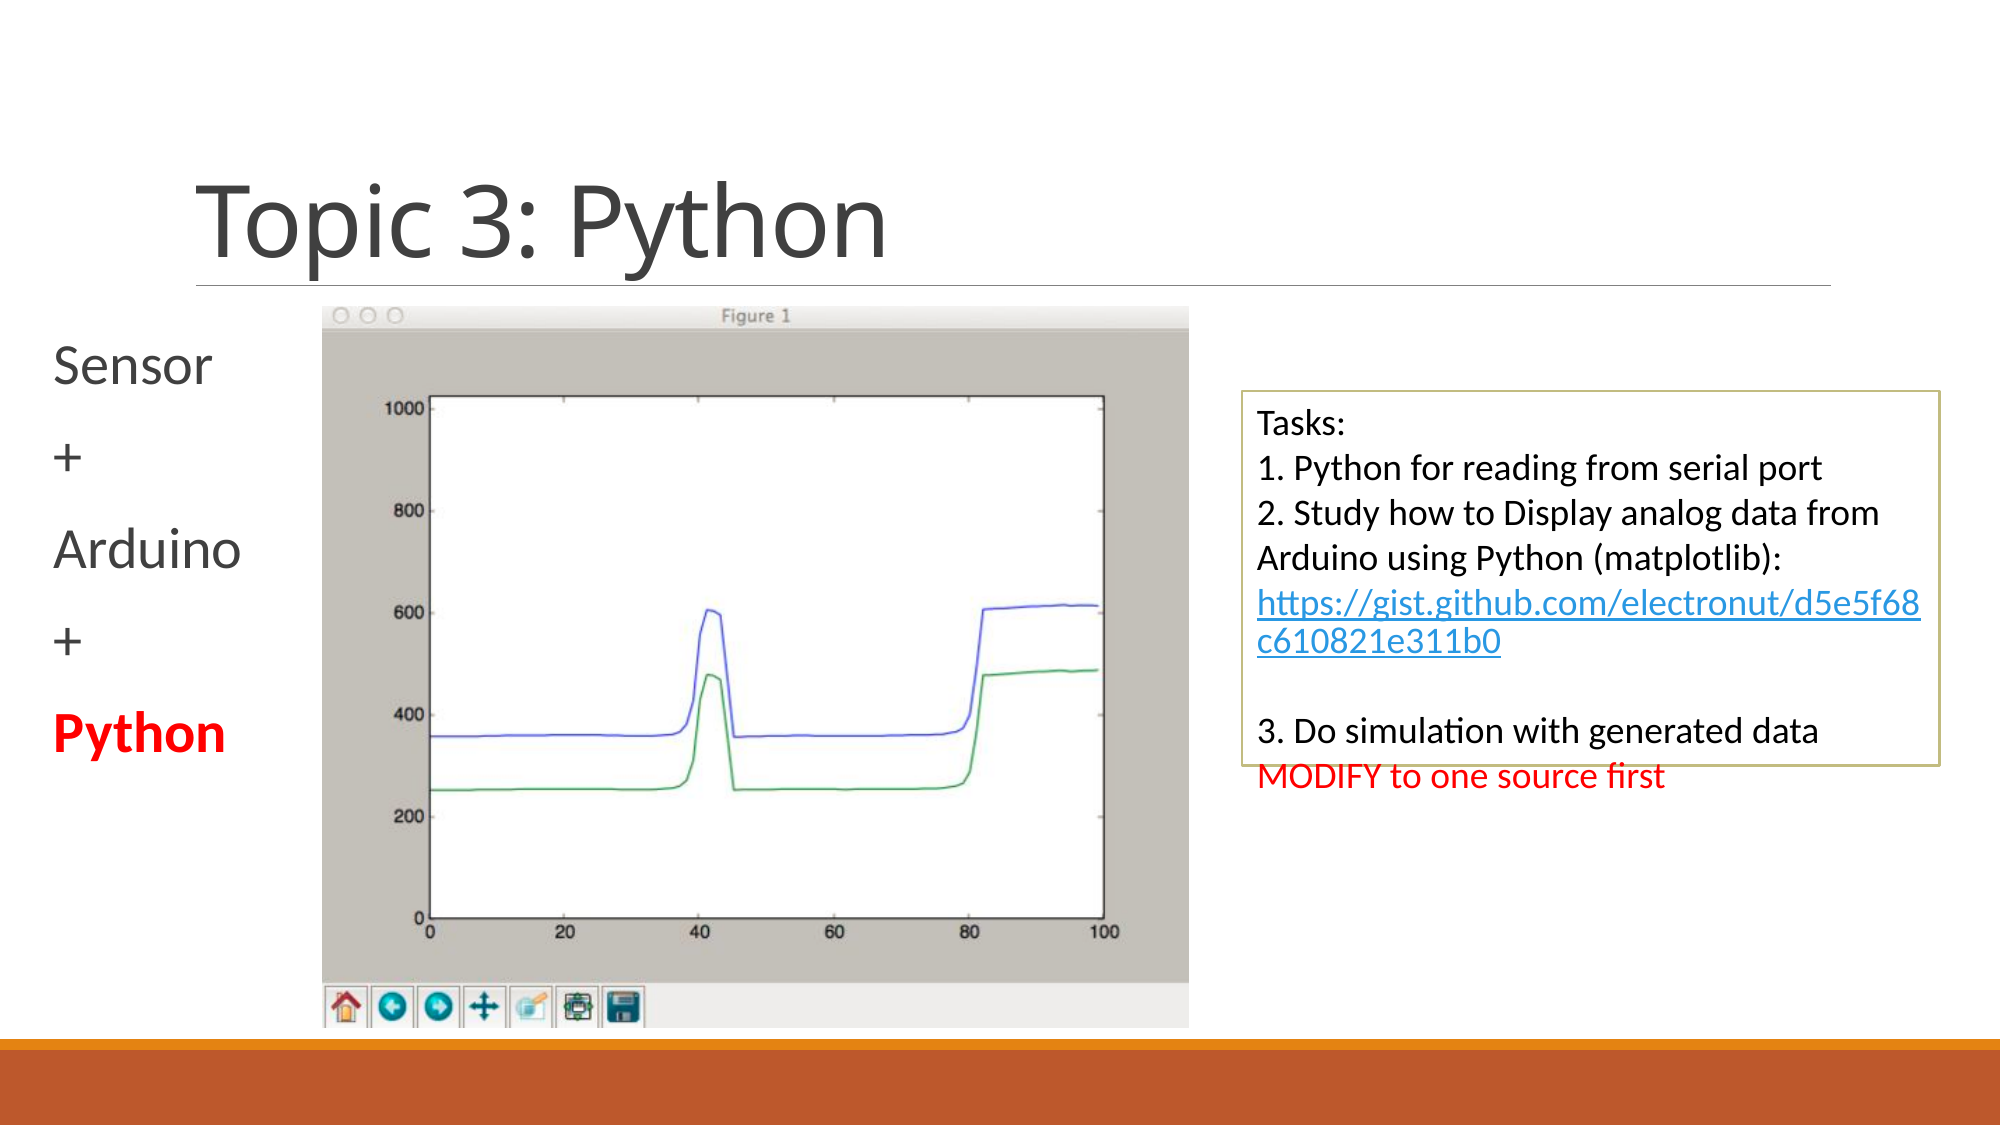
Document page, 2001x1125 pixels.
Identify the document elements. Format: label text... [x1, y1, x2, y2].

picture [322, 306, 1190, 1029]
title Topic 3: Python [180, 47, 1830, 285]
list Sensor + Arduino + Python [1200, 326, 1689, 987]
text_box Tasks: 1. Python for reading from serial port 2. Study how to Display analog data from Arduino using Python (matplotlib): https://gist.github.com/electronut/d5e5f68c610821e311b0 3. Do simulation with generated data MODIFY to one source first [1241, 390, 1941, 767]
list Sensor + Arduino + Python [39, 326, 319, 987]
